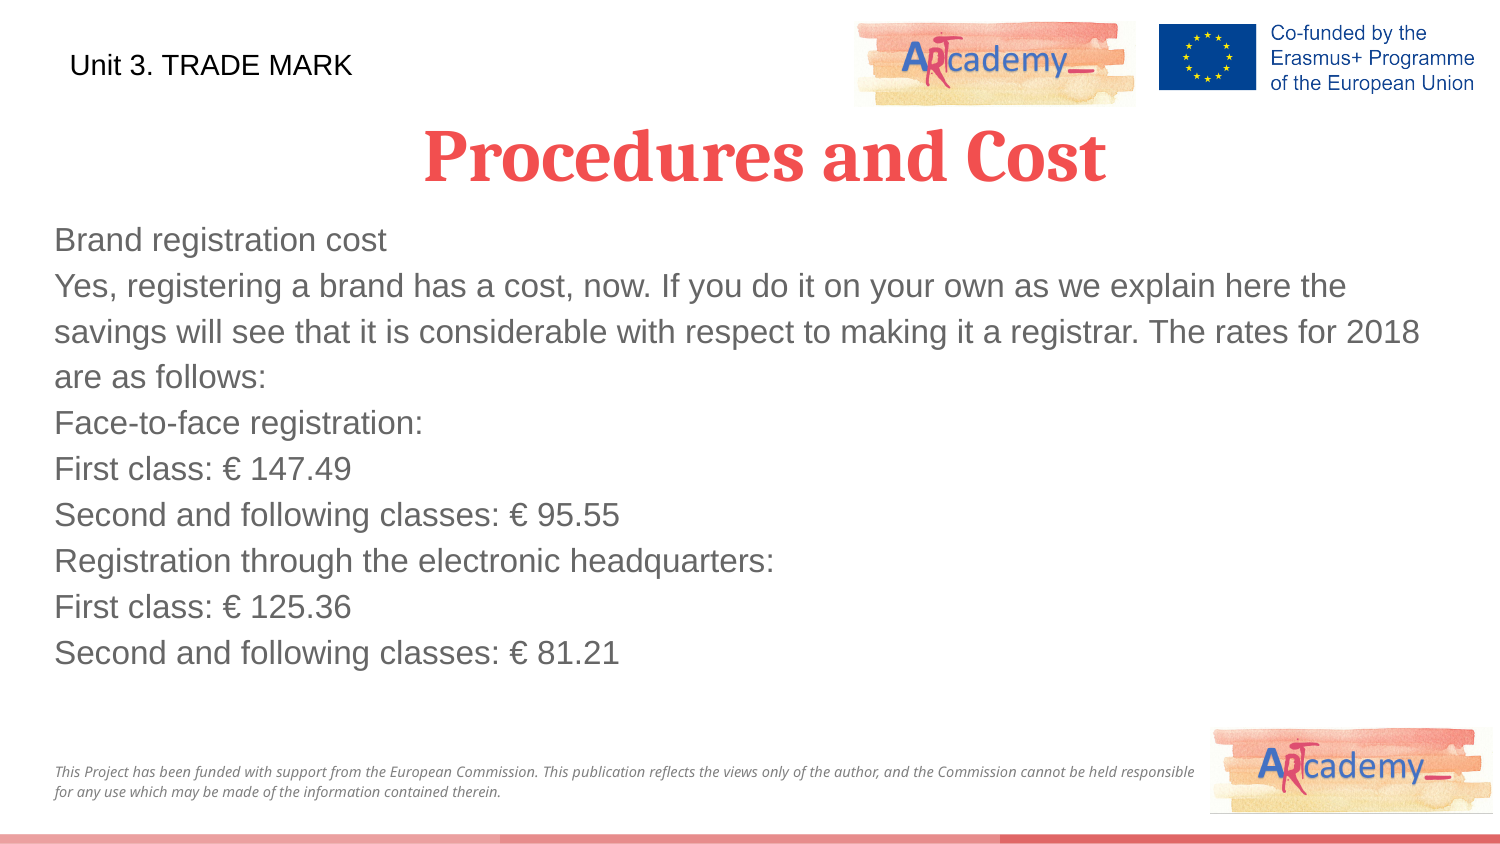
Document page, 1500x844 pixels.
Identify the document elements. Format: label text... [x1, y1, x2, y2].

text_box This Project has been funded with support from the European Commission. This publication reflects the views only of the author, and the Commission cannot be held responsible for any use which may be made of the information contained therein. [39, 754, 1205, 799]
picture [1210, 709, 1493, 844]
list Brand registration cost Yes, registering a brand has a cost, now. If you do it on your own as we explain here the savings will see that it is considerable with respect to making it a registrar. The rates for 2018 are as follows: Face-to-face registration: First class: € 147.49 Second and following classes: € 95.55 Registration through the electronic headquarters: First class: € 125.36 Second and following classes: € 81.21 [16, 197, 1474, 732]
title Procedures and Cost [180, 4, 1352, 197]
text_box Unit 3. TRADE MARK [54, 39, 596, 89]
picture [1158, 24, 1474, 94]
picture [854, 2, 1137, 138]
